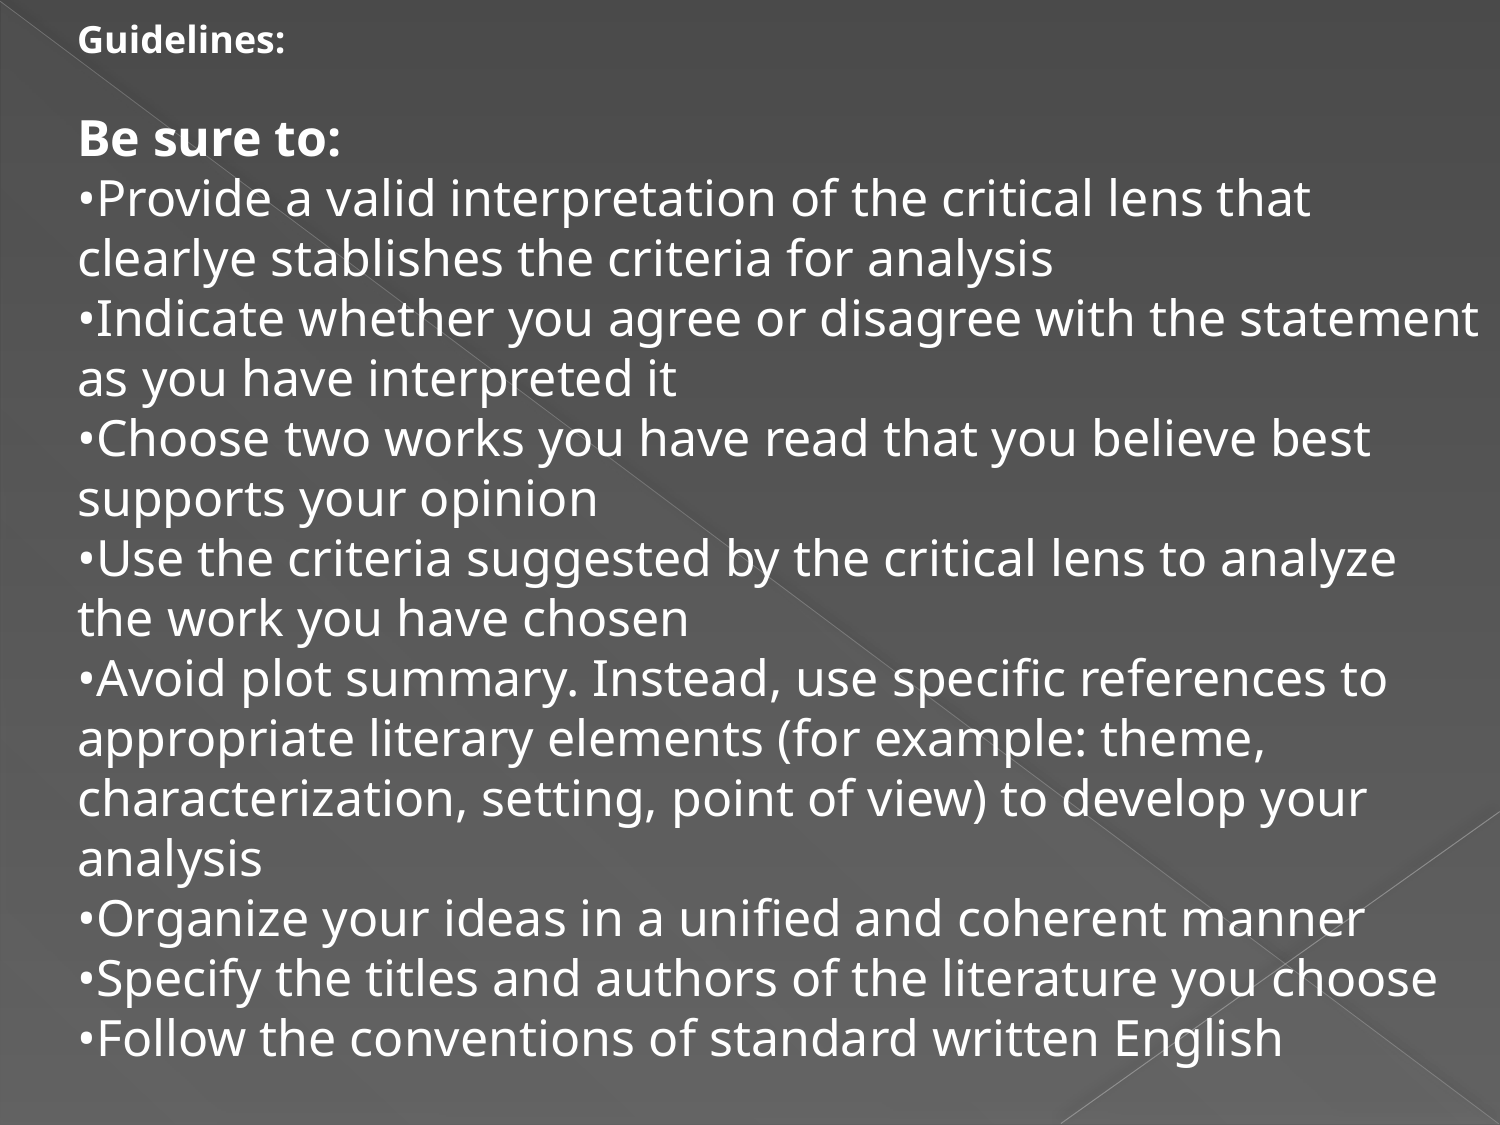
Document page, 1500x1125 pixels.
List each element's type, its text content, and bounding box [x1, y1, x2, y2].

text_box Guidelines: Be sure to: •Provide a valid interpretation of the critical lens that clearlye stablishes the criteria for analysis •Indicate whether you agree or disagree with the statement as you have interpreted it •Choose two works you have read that you believe best supports your opinion •Use the criteria suggested by the critical lens to analyze the work you have chosen •Avoid plot summary. Instead, use specific references to appropriate literary elements (for example: theme, characterization, setting, point of view) to develop your analysis •Organize your ideas in a unified and coherent manner •Specify the titles and authors of the literature you choose •Follow the conventions of standard written English [62, 0, 1500, 1074]
